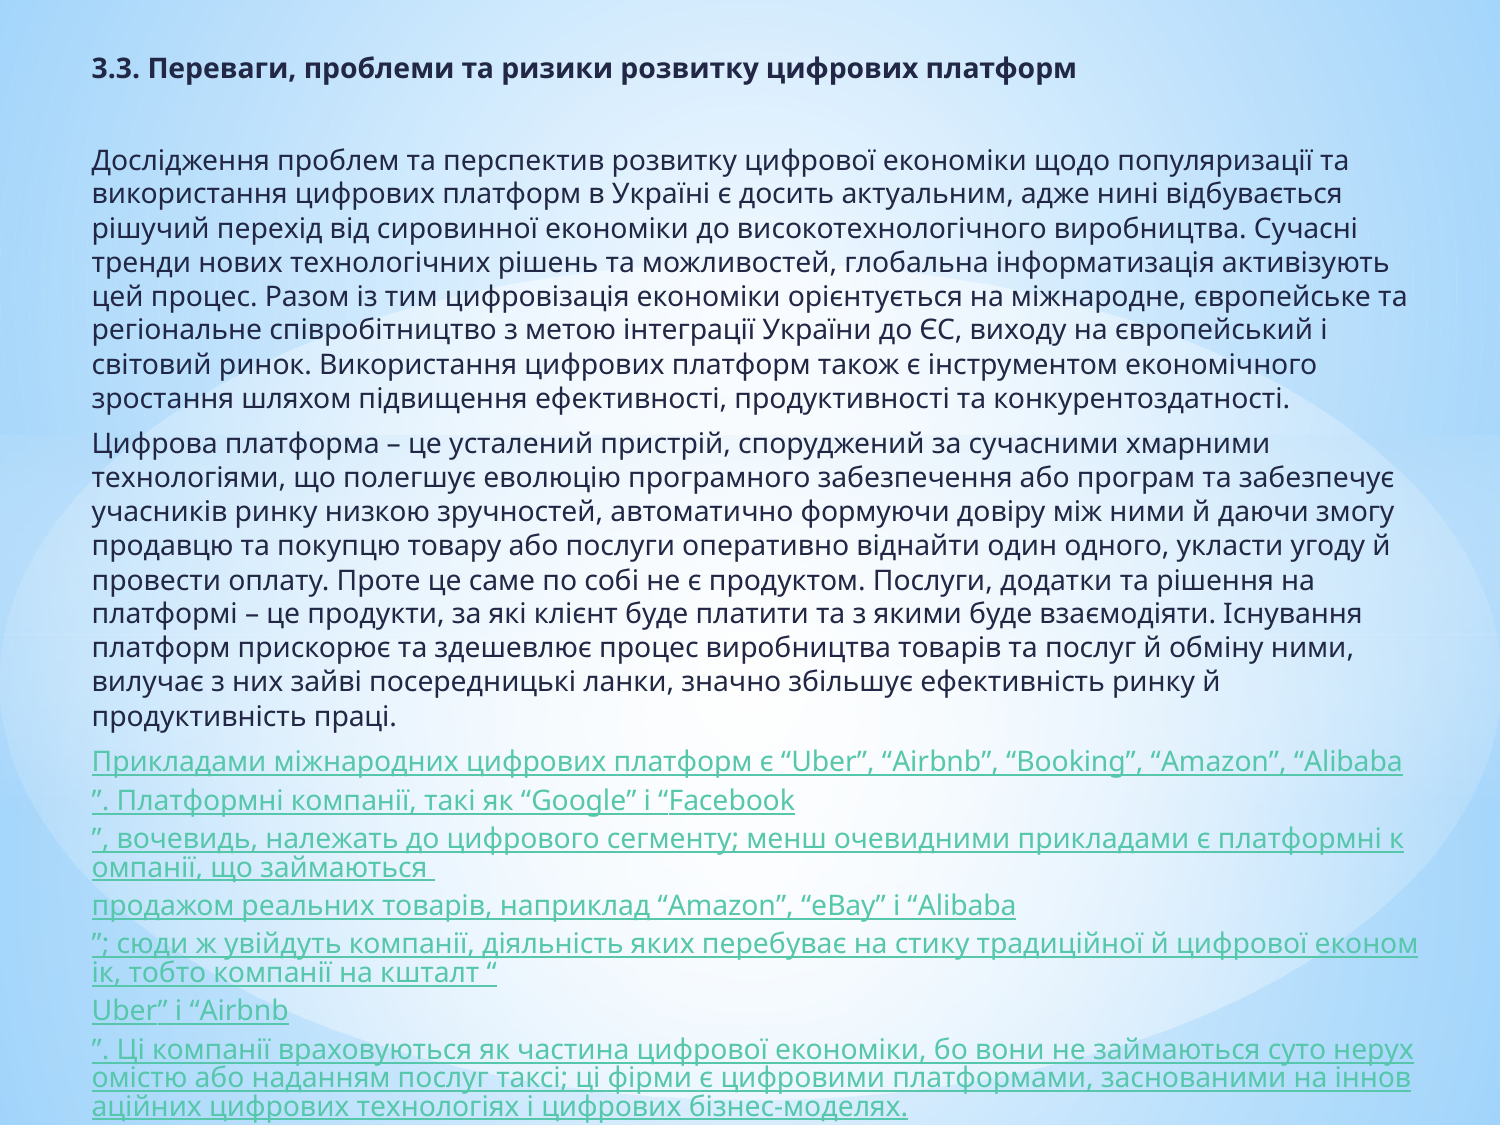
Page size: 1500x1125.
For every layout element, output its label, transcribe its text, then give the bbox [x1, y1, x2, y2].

subtitle 3.3. Переваги, проблеми та ризики розвитку цифрових платформ Дослідження проблем та перспектив розвитку цифрової економіки щодо популяризації та використання цифрових платформ в Україні є досить актуальним, адже нині відбувається рішучий перехід від сировинної економіки до високотехнологічного виробництва. Сучасні тренди нових технологічних рішень та можливостей, глобальна інформатизація активізують цей процес. Разом із тим цифровізація економіки орієнтується на міжнародне, європейське та регіональне співробітництво з метою інтеграції України до ЄС, виходу на європейський і світовий ринок. Використання цифрових платформ також є інструментом економічного зростання шляхом підвищення ефективності, продуктивності та конкурентоздатності. Цифрова платформа – це усталений пристрій, споруджений за сучасними хмарними технологіями, що полегшує еволюцію програмного забезпечення або програм та забезпечує учасників ринку низкою зручностей, автоматично формуючи довіру між ними й даючи змогу продавцю та покупцю товару або послуги оперативно віднайти один одного, укласти угоду й провести оплату. Проте це саме по собі не є продуктом. Послуги, додатки та рішення на платформі – це продукти, за які клієнт буде платити та з якими буде взаємодіяти. Існування платформ прискорює та здешевлює процес виробництва товарів та послуг й обміну ними, вилучає з них зайві посередницькі ланки, значно збільшує ефективність ринку й продуктивність праці. Прикладами міжнародних цифрових платформ є “Uber”, “Airbnb”, “Booking”, “Amazon”, “Alibaba”. Платформні компанії, такі як “Google” і “Facebook”, вочевидь, належать до цифрового сегменту; менш очевидними прикладами є платформні компанії, що займаються продажом реальних товарів, наприклад “Amazon”, “eBay” і “Alibaba”; сюди ж увійдуть компанії, діяльність яких перебуває на стику традиційної й цифрової економік, тобто компанії на кшталт “Uber” і “Airbnb”. Ці компанії враховуються як частина цифрової економіки, бо вони не займаються суто нерухомістю або наданням послуг таксі; ці фірми є цифровими платформами, заснованими на інноваційних цифрових технологіях і цифрових бізнес-моделях. [76, 42, 1436, 1035]
